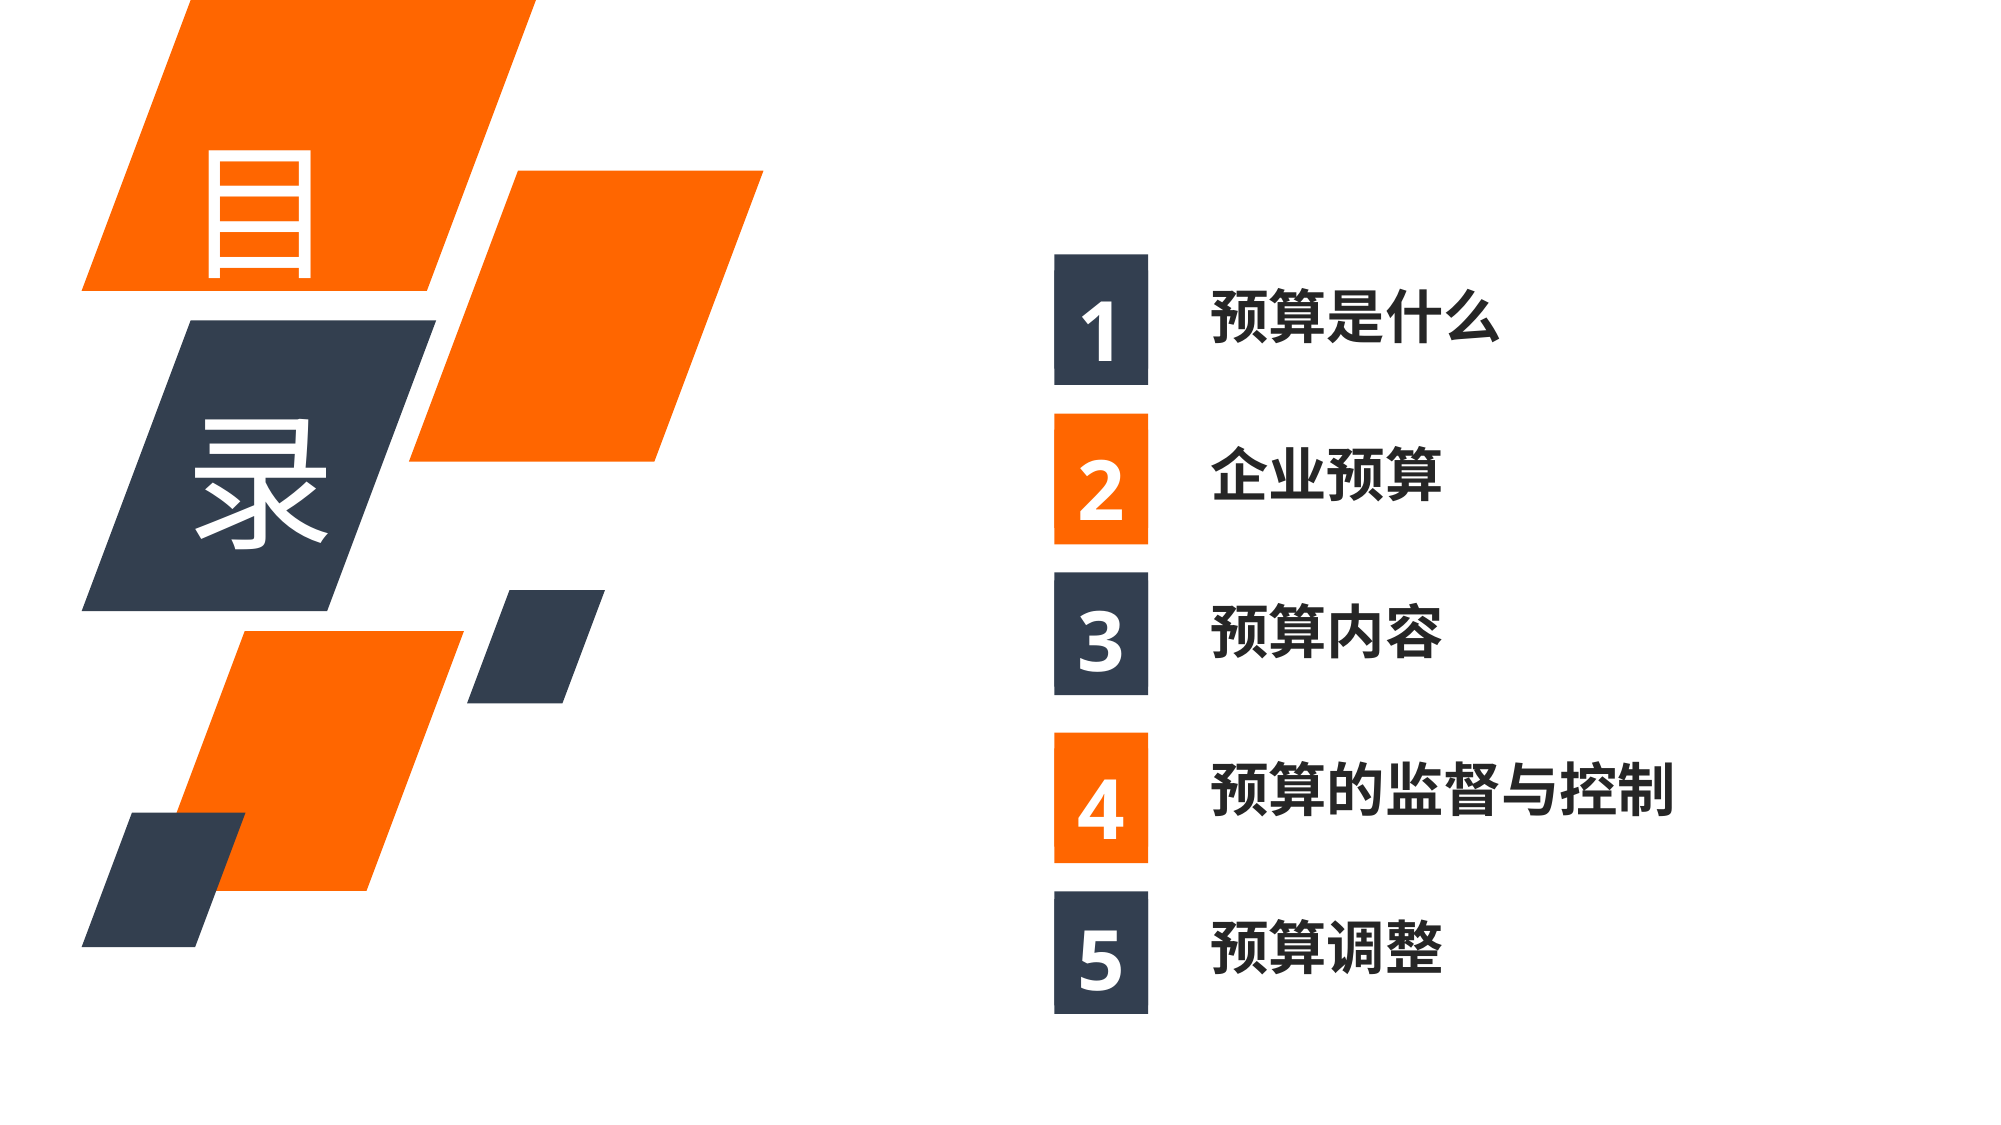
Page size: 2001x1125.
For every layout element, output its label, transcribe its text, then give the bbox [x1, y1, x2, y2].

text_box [81, 0, 764, 948]
text_box 企业预算 [1195, 430, 1577, 516]
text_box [1054, 413, 1149, 546]
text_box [1054, 891, 1149, 1016]
text_box 预算调整 [1195, 903, 1725, 989]
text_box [1054, 254, 1149, 387]
text_box 预算内容 [1195, 588, 1546, 673]
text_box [1054, 572, 1149, 697]
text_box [1054, 732, 1149, 865]
text_box 预算是什么 [1195, 273, 1631, 358]
text_box 预算的监督与控制 [1195, 745, 1793, 831]
